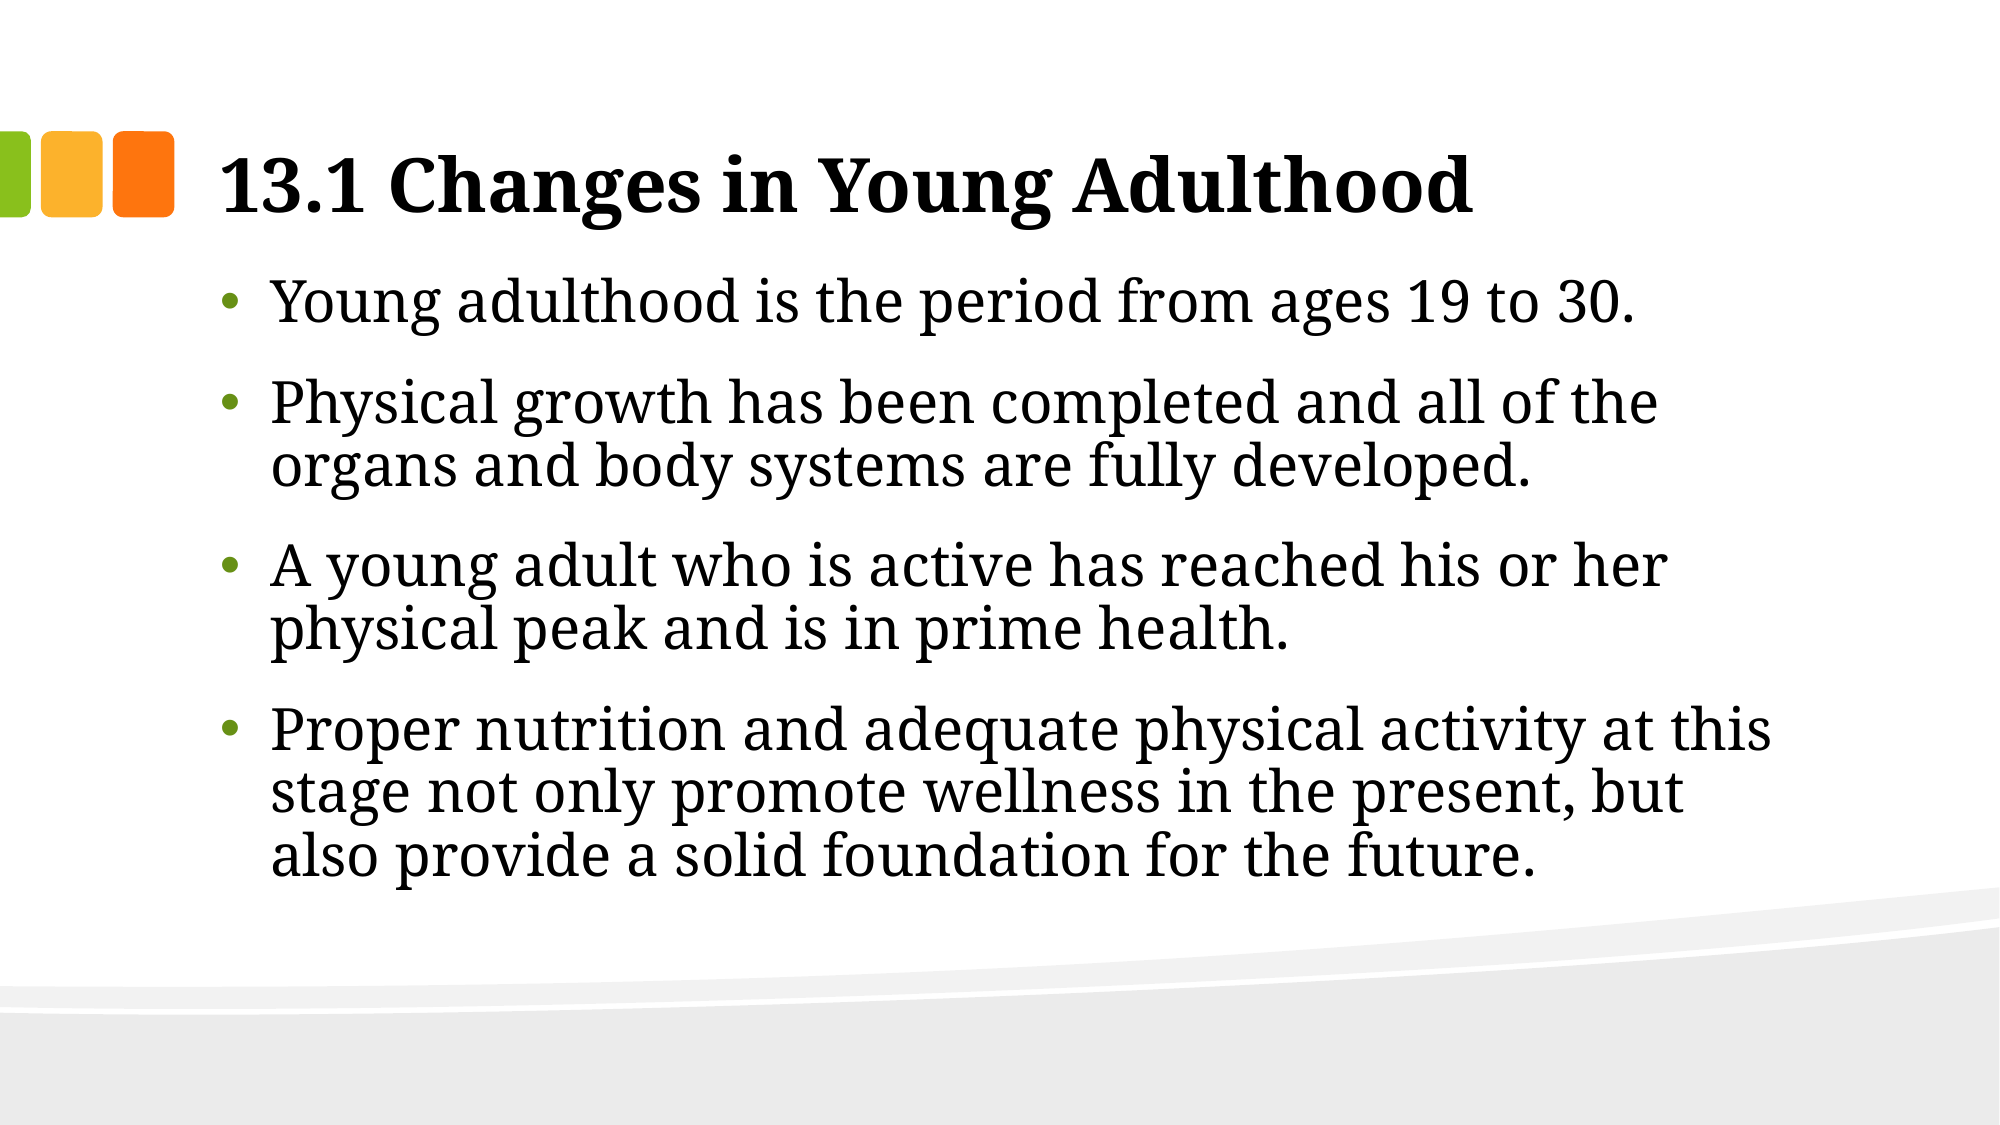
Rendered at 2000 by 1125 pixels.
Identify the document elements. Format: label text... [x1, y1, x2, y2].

list Young adulthood is the period from ages 19 to 30. Physical growth has been completed and all of the organs and body systems are fully developed. A young adult who is active has reached his or her physical peak and is in prime health. Proper nutrition and adequate physical activity at this stage not only promote wellness in the present, but also provide a solid foundation for the future. [199, 262, 1800, 1013]
title 13.1 Changes in Young Adulthood [199, 24, 1800, 238]
